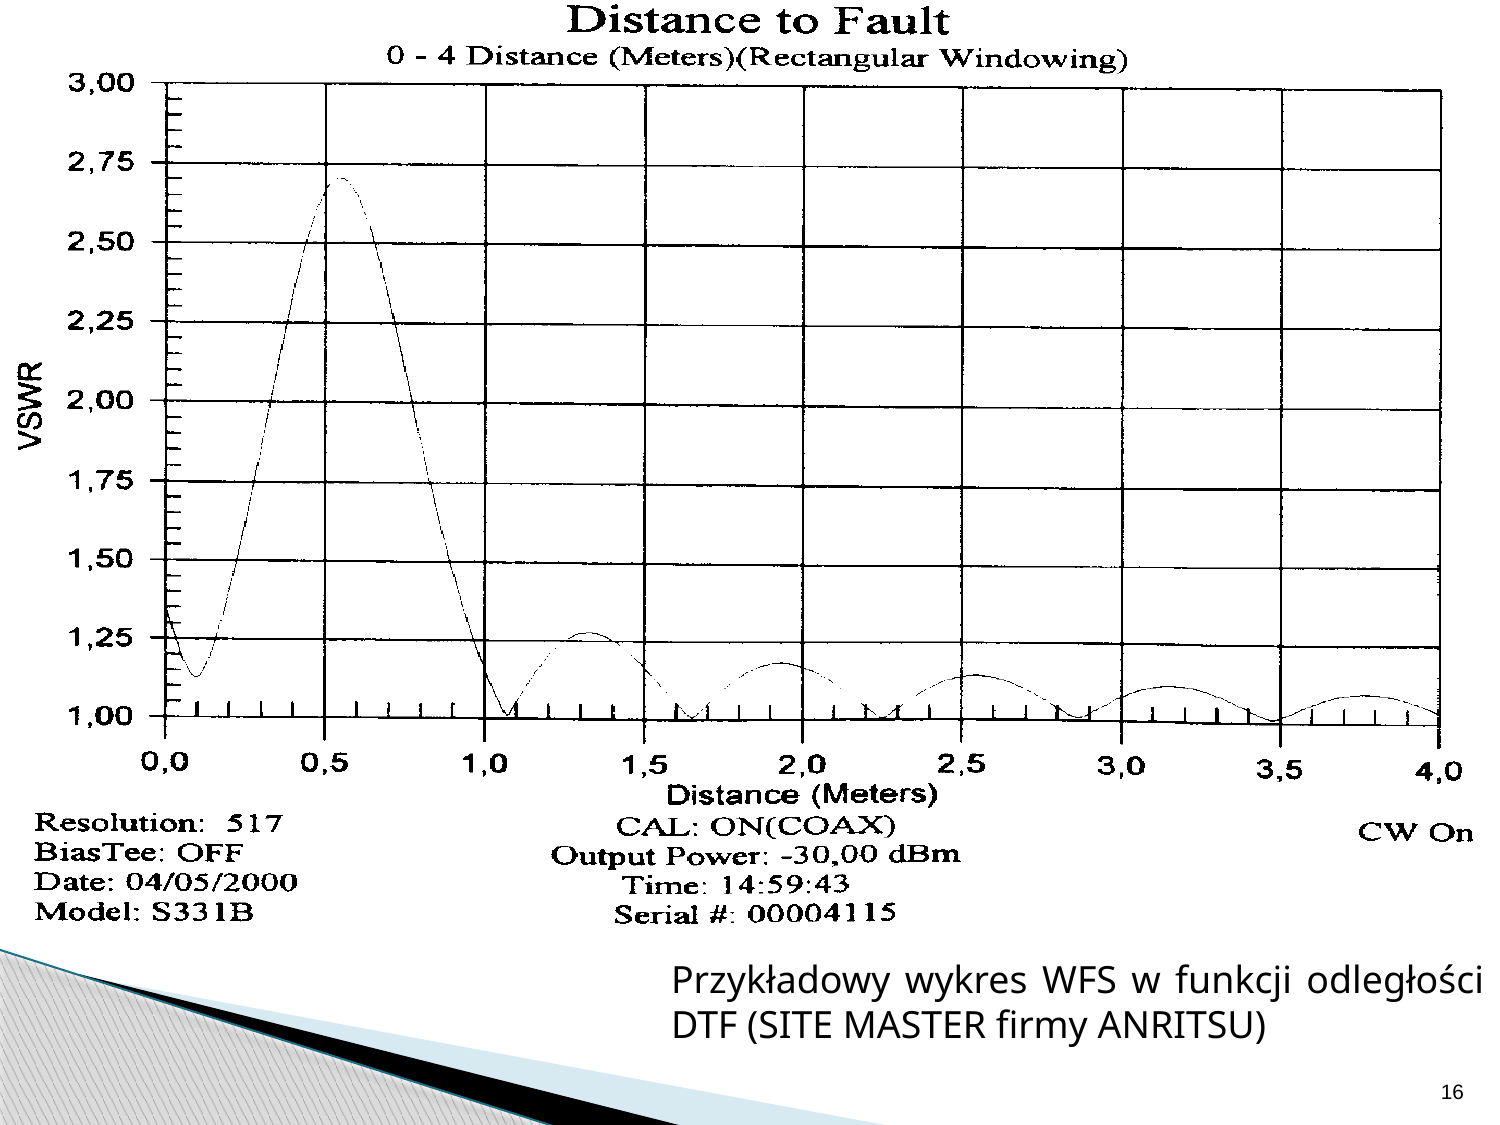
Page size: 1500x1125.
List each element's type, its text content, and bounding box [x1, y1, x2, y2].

picture [0, 0, 1500, 940]
slide_number 16 [1418, 1054, 1479, 1112]
text_box Przykładowy wykres WFS w funkcji odległości DTF (SITE MASTER firmy ANRITSU) [656, 949, 1500, 1054]
